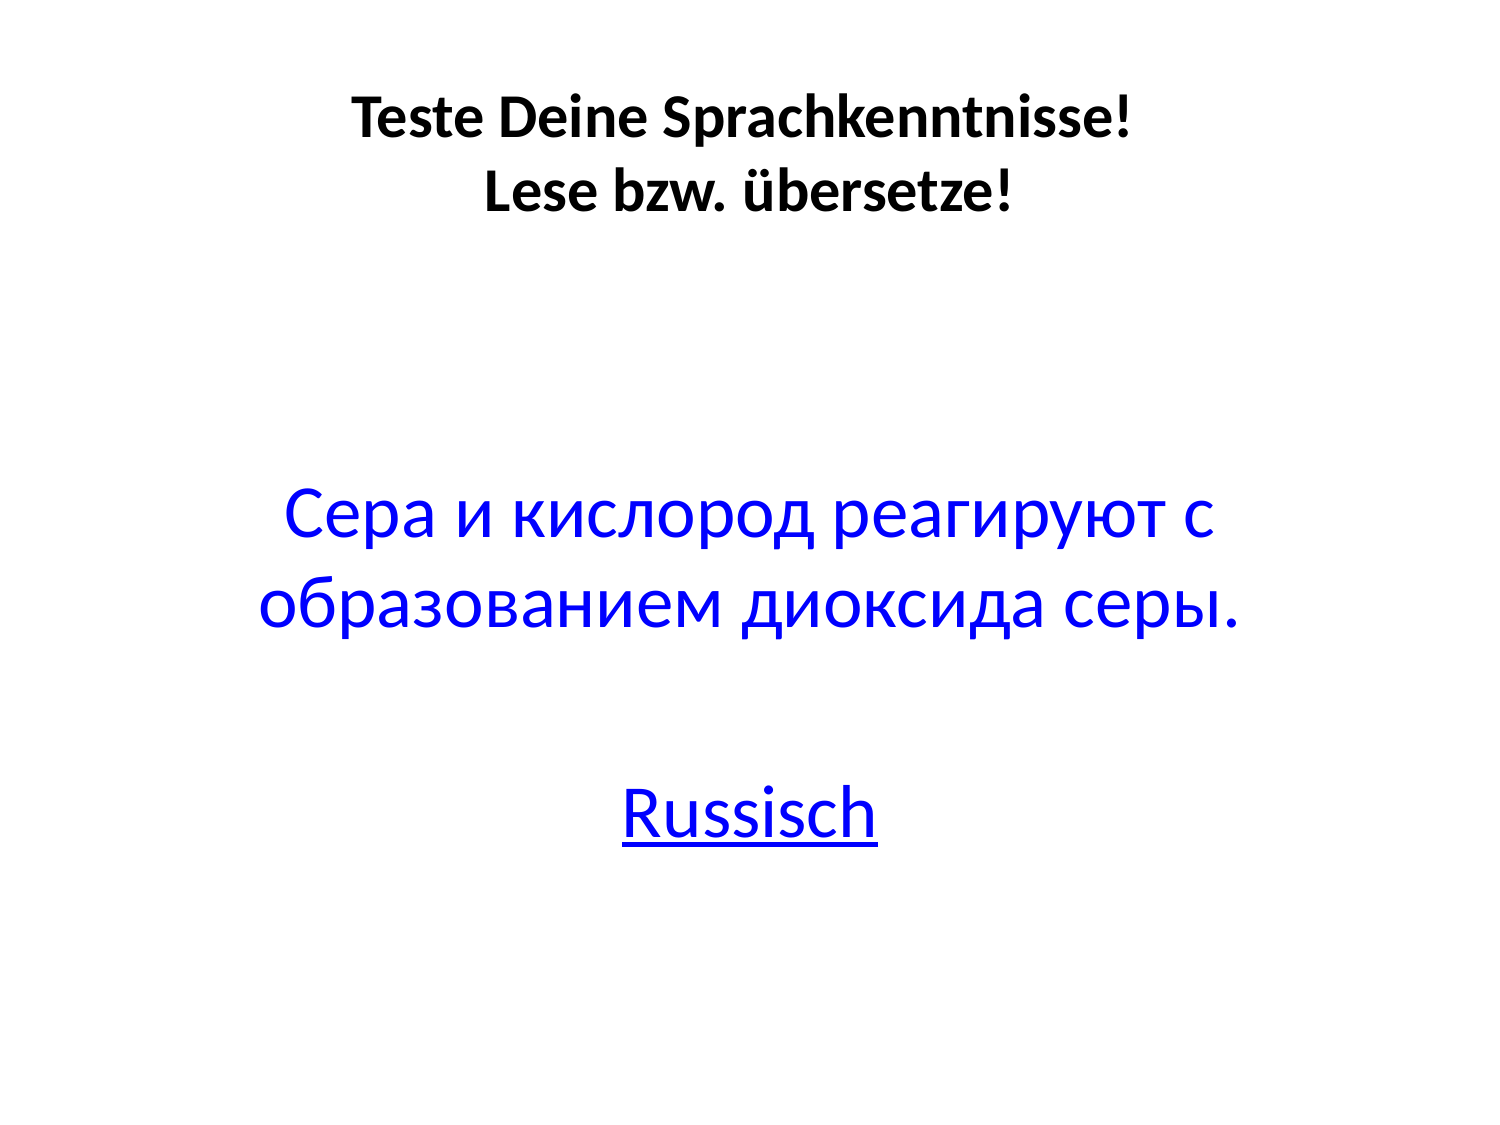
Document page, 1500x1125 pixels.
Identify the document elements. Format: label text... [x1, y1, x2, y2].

title Teste Deine Sprachkenntnisse! Lese bzw. übersetze! [112, 66, 1388, 308]
subtitle Сера и кислород реагируют с образованием диоксида серы. Russisch [58, 349, 1442, 1059]
